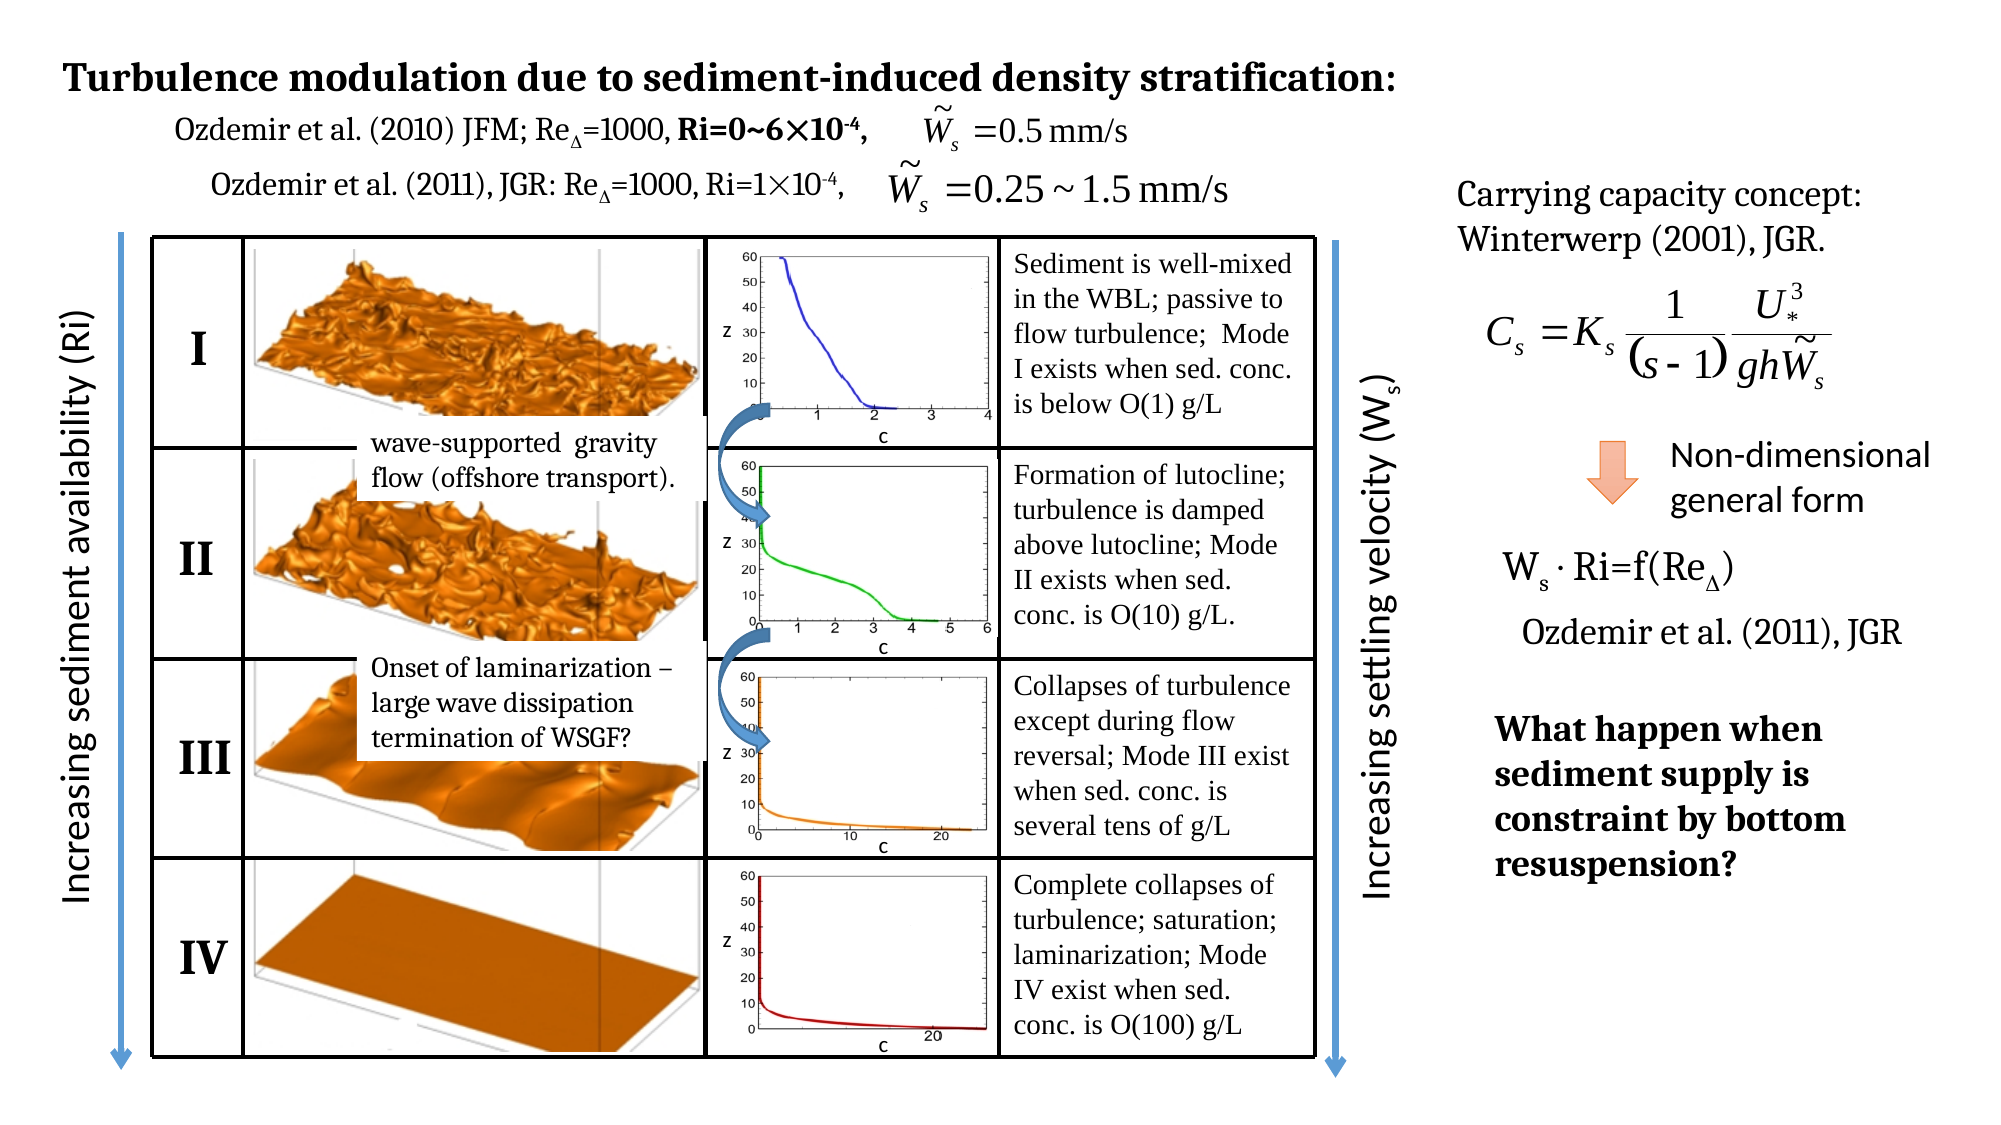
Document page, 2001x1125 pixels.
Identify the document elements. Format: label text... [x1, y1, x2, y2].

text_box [883, 155, 1236, 224]
text_box Carrying capacity concept: Winterwerp (2001), JGR. [1442, 162, 1879, 267]
text_box Non-dimensional general form [1655, 422, 1947, 528]
text_box Ozdemir et al. (2010) JFM; Re=1000, Ri=0~610-4, [160, 99, 1236, 160]
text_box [919, 100, 1133, 155]
text_box Increasing sediment availability (Ri) [40, 286, 105, 920]
text_box WsRi=f(Re) [1412, 531, 1863, 604]
text_box Ozdemir et al. (2011), JGR [1507, 600, 1918, 660]
text_box [1586, 440, 1639, 505]
text_box Increasing settling velocity (Ws) [1340, 357, 1413, 916]
text_box Ozdemir et al. (2011), JGR: Re=1000, Ri=110-4, [196, 160, 860, 215]
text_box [356, 628, 770, 763]
text_box What happen when sediment supply is constraint by bottom resuspension? [1479, 696, 1949, 892]
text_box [356, 403, 770, 529]
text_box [1479, 270, 1841, 398]
text_box Turbulence modulation due to sediment-induced density stratification: [47, 41, 1413, 107]
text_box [152, 237, 1315, 1066]
